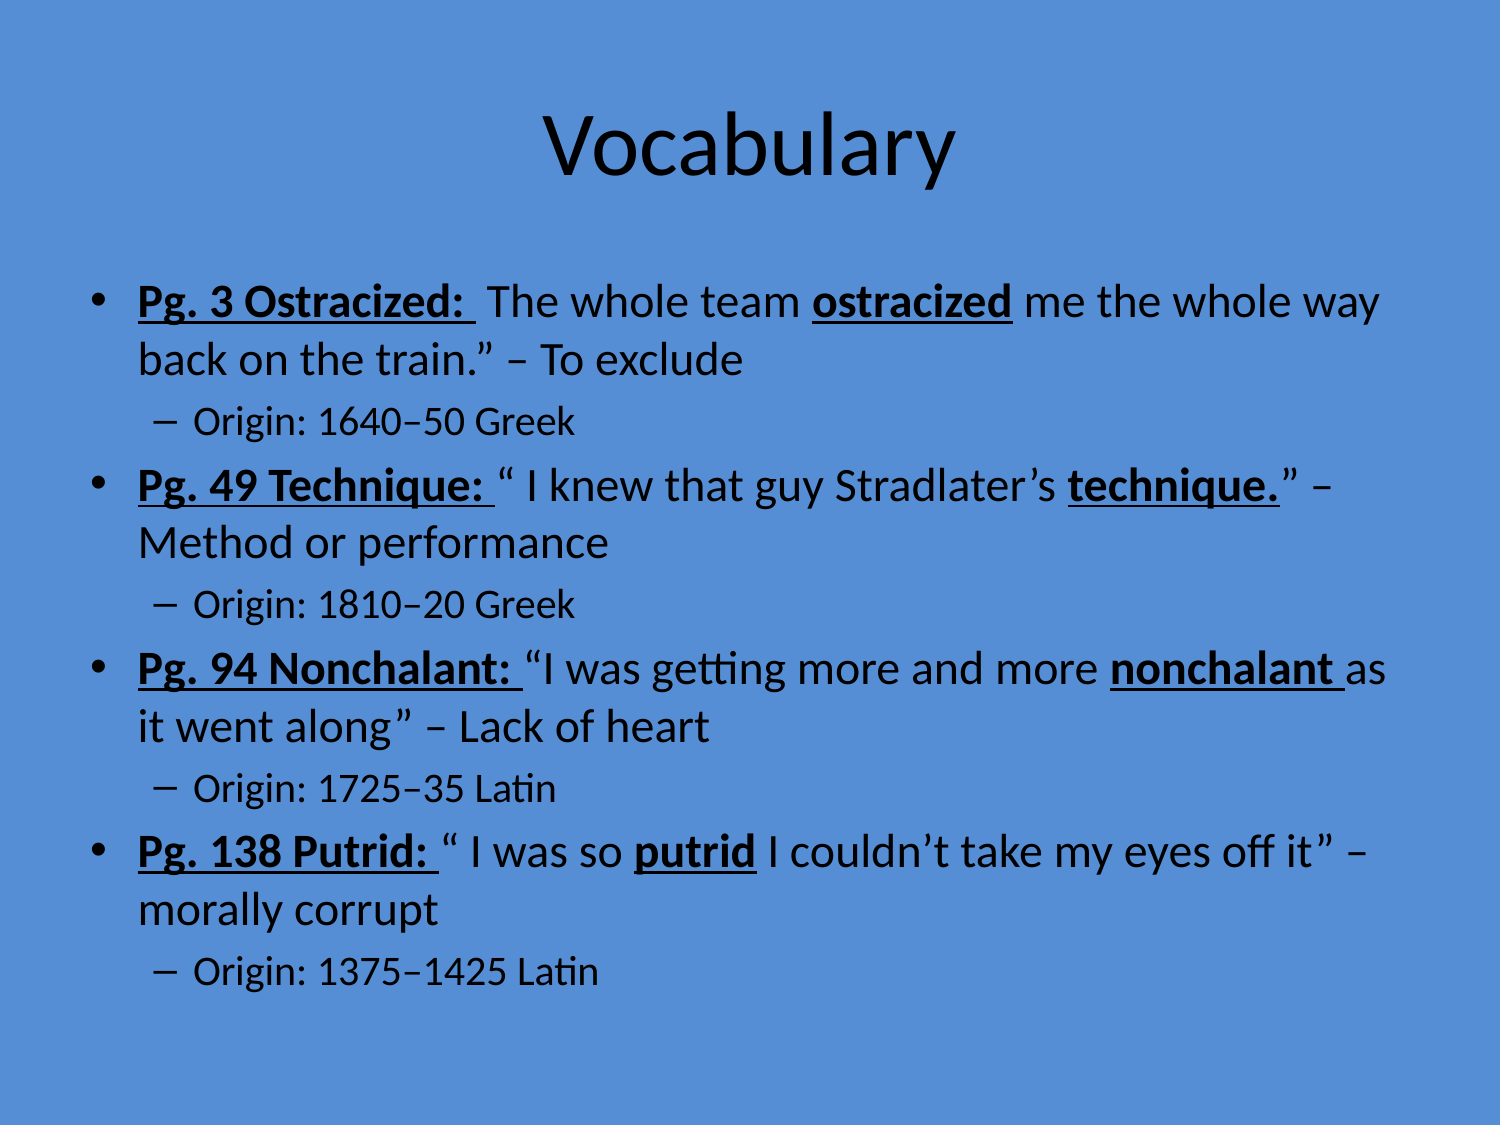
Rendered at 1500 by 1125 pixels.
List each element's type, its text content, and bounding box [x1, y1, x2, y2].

list Pg. 3 Ostracized: The whole team ostracized me the whole way back on the train.” – To exclude Origin: 1640–50 Greek Pg. 49 Technique: “ I knew that guy Stradlater’s technique.” – Method or performance Origin: 1810–20 Greek Pg. 94 Nonchalant: “I was getting more and more nonchalant as it went along” – Lack of heart Origin: 1725–35 Latin Pg. 138 Putrid: “ I was so putrid I couldn’t take my eyes off it” – morally corrupt Origin: 1375–1425 Latin [74, 262, 1426, 1006]
title Vocabulary [74, 44, 1426, 233]
